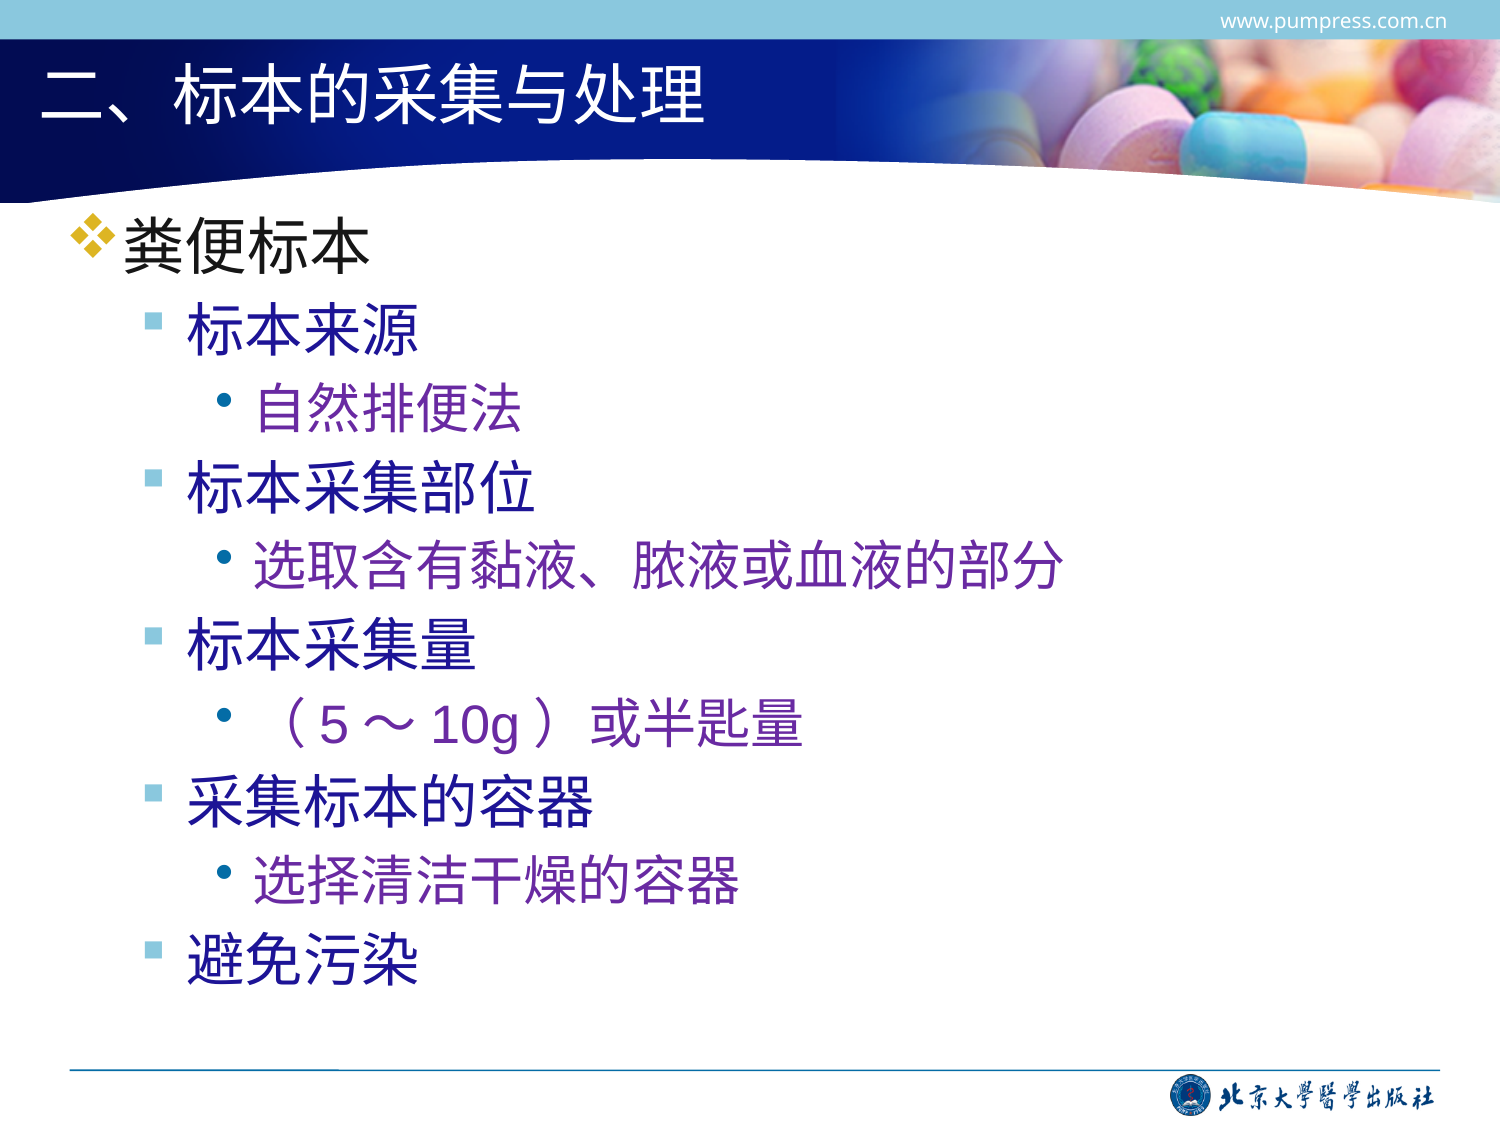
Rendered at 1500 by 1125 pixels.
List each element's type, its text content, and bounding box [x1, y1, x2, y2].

list 粪便标本 标本来源 自然排便法 标本采集部位 选取含有黏液、脓液或血液的部分 标本采集量 （5～10g）或半匙量 采集标本的容器 选择清洁干燥的容器 避免污染 [49, 198, 1463, 1026]
slide_number www.pumpress.com.cn [1024, 0, 1463, 38]
title 二、标本的采集与处理 [23, 46, 1349, 140]
picture [0, 40, 1500, 203]
picture [1170, 1074, 1436, 1118]
